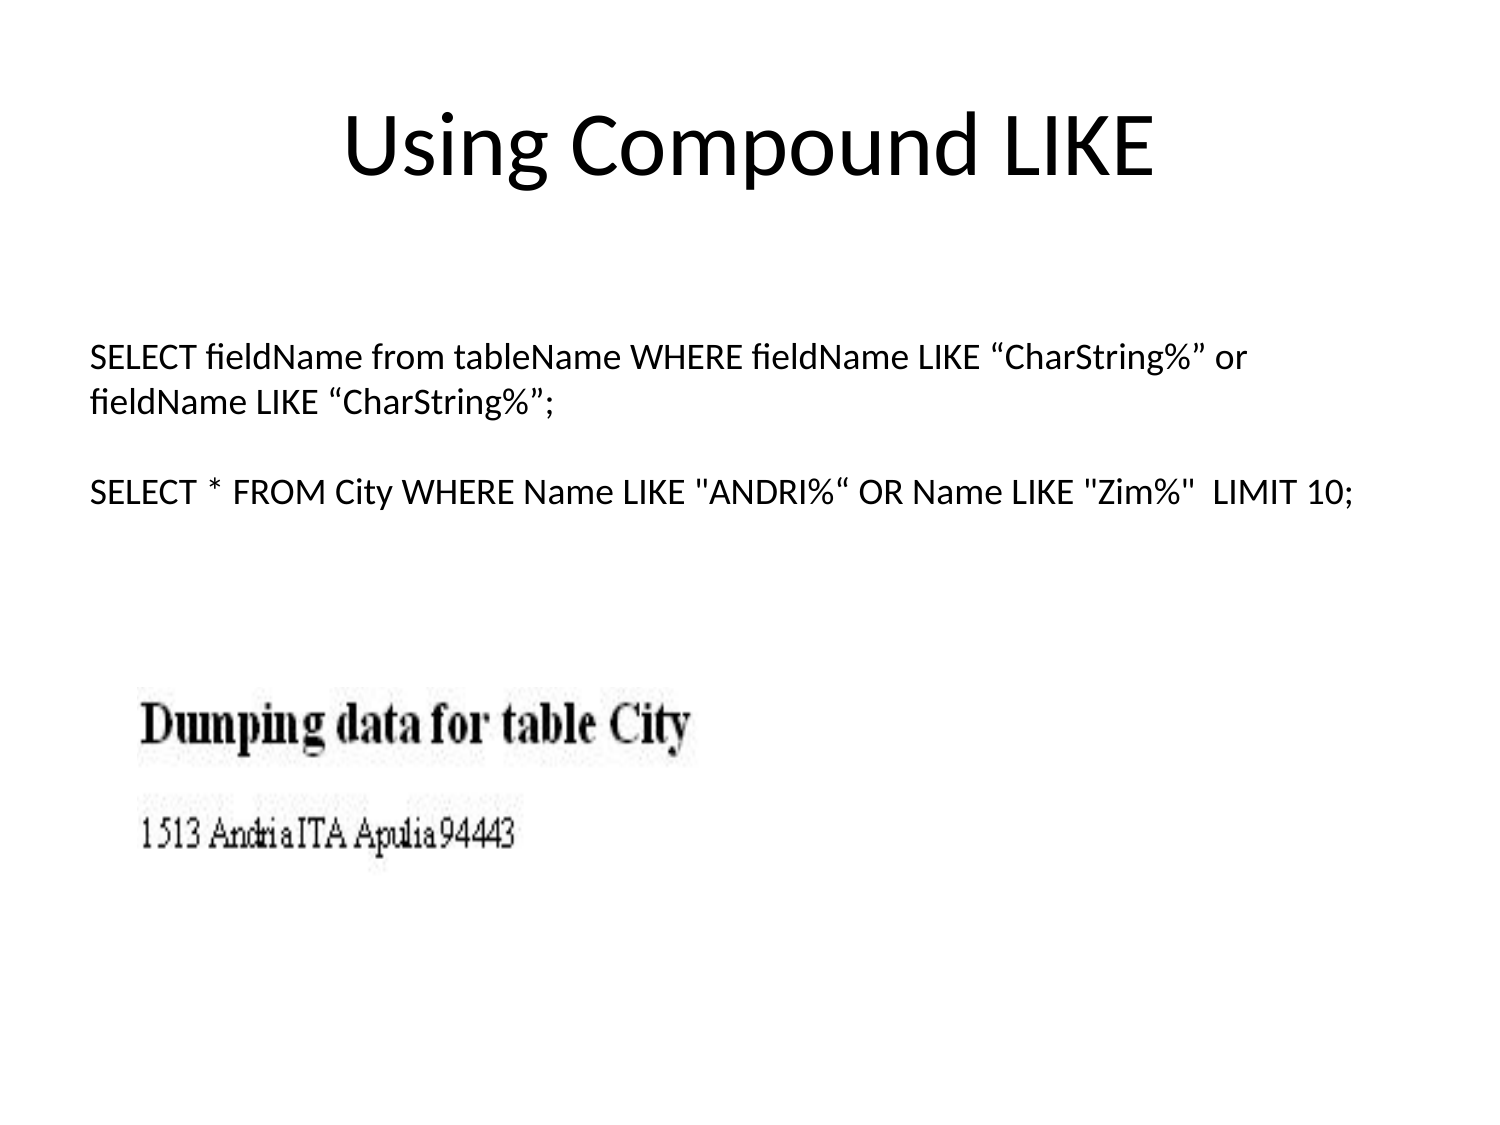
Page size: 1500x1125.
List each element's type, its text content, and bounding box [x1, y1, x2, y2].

picture [137, 687, 1438, 913]
title Using Compound LIKE [75, 45, 1425, 233]
text_box SELECT fieldName from tableName WHERE fieldName LIKE “CharString%” or fieldName LIKE “CharString%”; SELECT * FROM City WHERE Name LIKE "ANDRI%“ OR Name LIKE "Zim%" LIMIT 10; [74, 324, 1425, 565]
